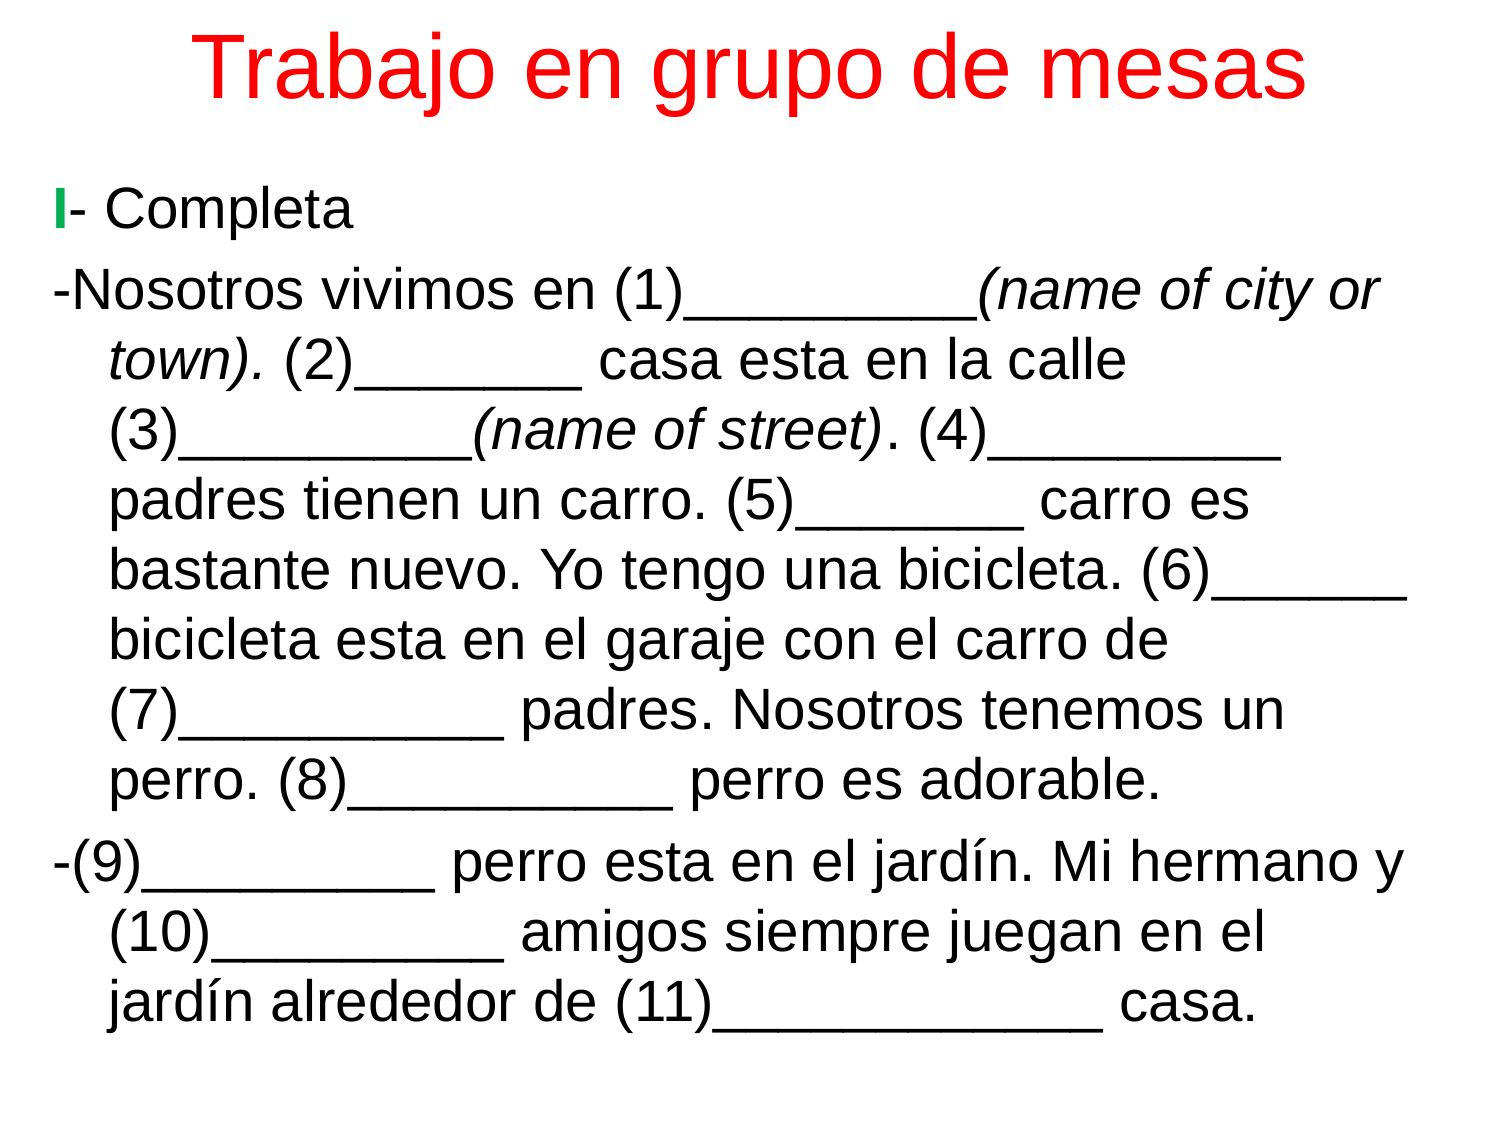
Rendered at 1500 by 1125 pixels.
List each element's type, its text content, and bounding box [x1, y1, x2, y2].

text_box I- Completa -Nosotros vivimos en (1)_________(name of city or town). (2)_______ casa esta en la calle (3)_________(name of street). (4)_________ padres tienen un carro. (5)_______ carro es bastante nuevo. Yo tengo una bicicleta. (6)______ bicicleta esta en el garaje con el carro de (7)__________ padres. Nosotros tenemos un perro. (8)__________ perro es adorable. -(9)_________ perro esta en el jardín. Mi hermano y (10)_________ amigos siempre juegan en el jardín alrededor de (11)____________ casa. [37, 162, 1438, 1075]
text_box Trabajo en grupo de mesas [74, 0, 1425, 162]
